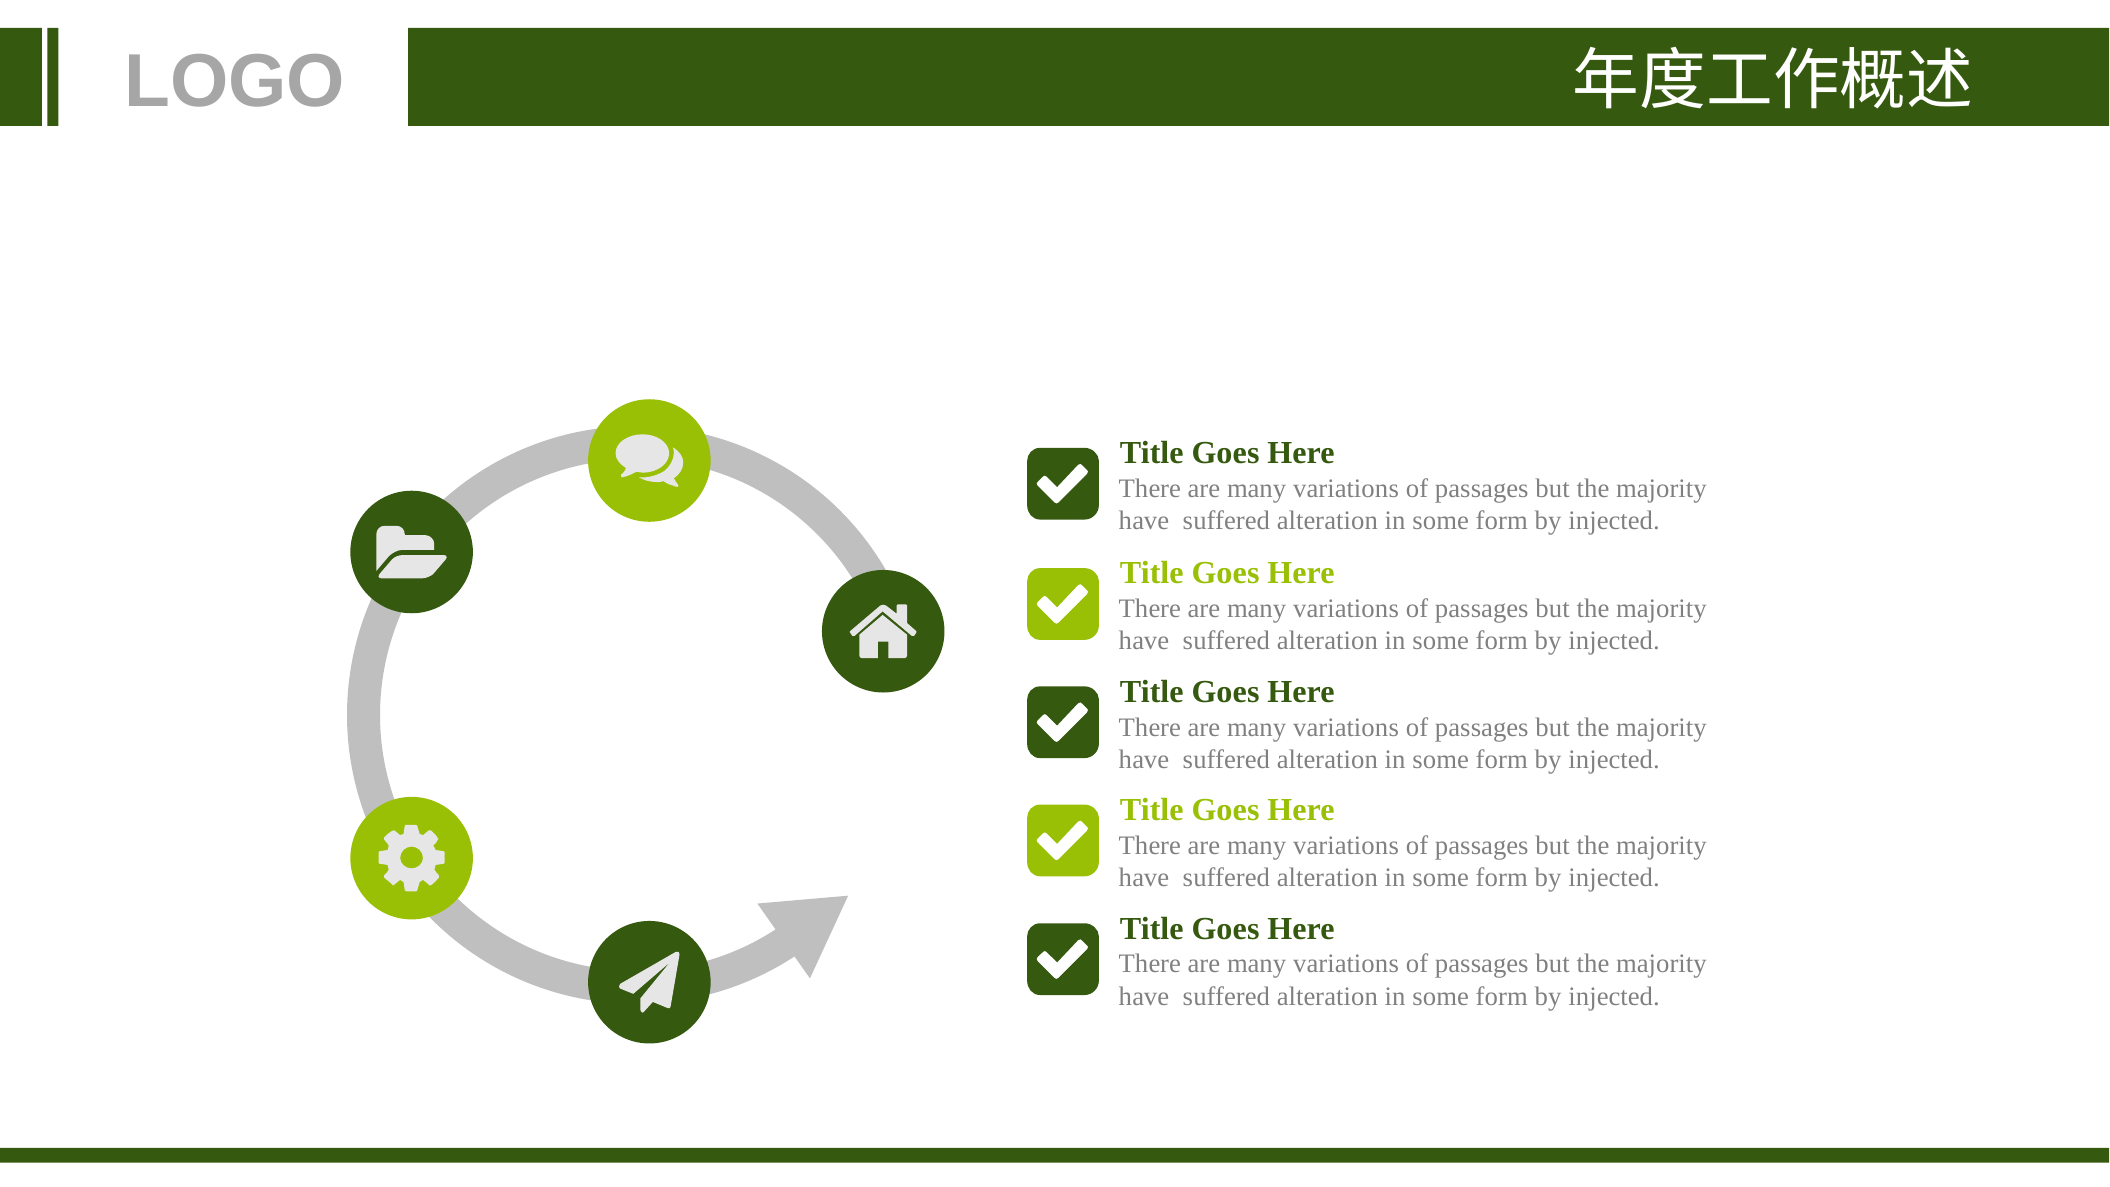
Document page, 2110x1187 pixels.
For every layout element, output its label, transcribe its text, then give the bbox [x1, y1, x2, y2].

text_box [1027, 804, 1099, 877]
text_box 年度工作概述 [1557, 28, 1989, 124]
text_box [1027, 923, 1099, 996]
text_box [1118, 551, 1763, 657]
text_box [351, 797, 472, 919]
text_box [1118, 431, 1763, 536]
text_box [347, 426, 925, 1004]
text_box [589, 921, 710, 1043]
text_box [1118, 907, 1763, 1012]
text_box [589, 400, 710, 521]
text_box [0, 1147, 2110, 1164]
text_box [1027, 568, 1099, 640]
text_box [351, 491, 472, 613]
text_box [1027, 686, 1099, 759]
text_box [1118, 788, 1763, 893]
text_box [46, 27, 59, 127]
text_box [0, 27, 43, 127]
text_box LOGO [78, 31, 391, 122]
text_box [1118, 670, 1763, 775]
text_box [1027, 447, 1099, 520]
text_box [407, 27, 2110, 127]
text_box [822, 570, 944, 692]
